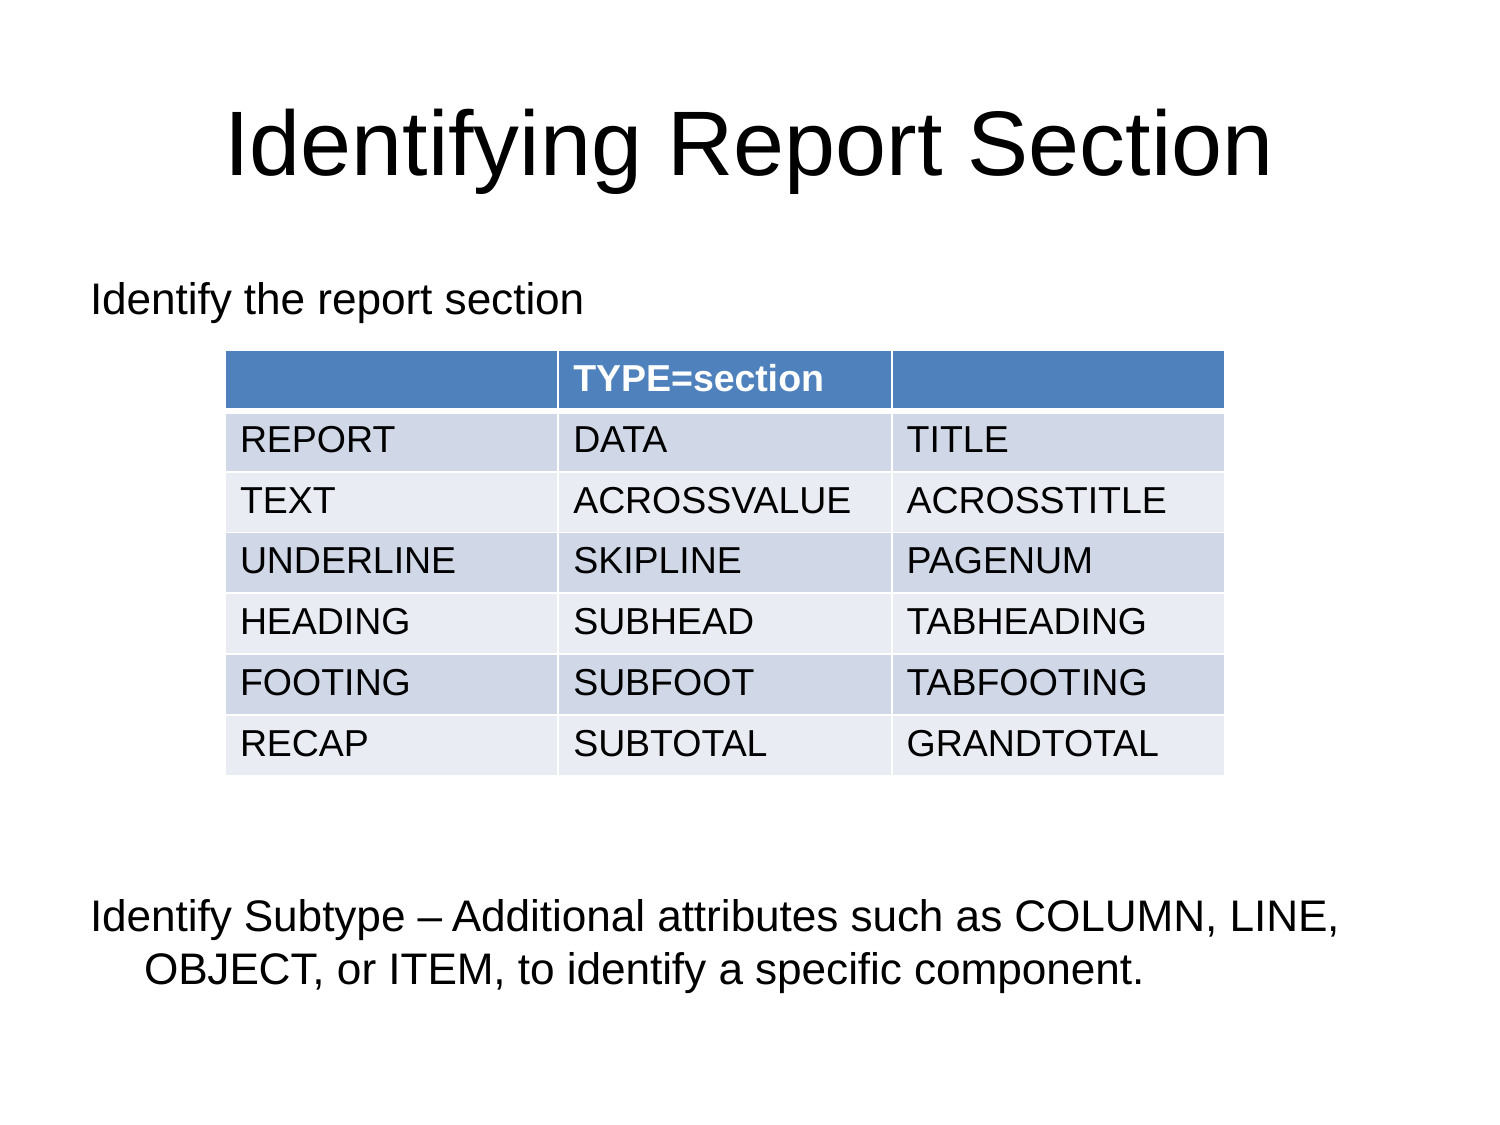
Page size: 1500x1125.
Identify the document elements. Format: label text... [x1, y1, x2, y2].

table_cell REPORT [226, 414, 557, 471]
table_cell SUBTOTAL [559, 716, 891, 775]
table_cell TITLE [893, 414, 1224, 471]
table_cell TEXT [226, 473, 557, 532]
table_cell PAGENUM [893, 533, 1224, 592]
table_cell HEADING [226, 594, 557, 653]
table_cell UNDERLINE [226, 533, 557, 592]
title Identifying Report Section [75, 45, 1425, 233]
table_cell ACROSSVALUE [559, 473, 891, 532]
table_cell ACROSSTITLE [893, 473, 1224, 532]
table_cell TABHEADING [893, 594, 1224, 653]
table_header [893, 351, 1224, 408]
table_cell TABFOOTING [893, 655, 1224, 714]
table_cell GRANDTOTAL [893, 716, 1224, 775]
table_cell SUBFOOT [559, 655, 891, 714]
table_header TYPE=section [559, 351, 891, 408]
table_cell SUBHEAD [559, 594, 891, 653]
table_cell FOOTING [226, 655, 557, 714]
table_header [226, 351, 557, 408]
table_cell DATA [559, 414, 891, 471]
table_cell SKIPLINE [559, 533, 891, 592]
table_cell RECAP [226, 716, 557, 775]
list Identify the report section Identify Subtype – Additional attributes such as COLUMN, LINE, OBJECT, or ITEM, to identify a specific component. [75, 262, 1425, 1005]
